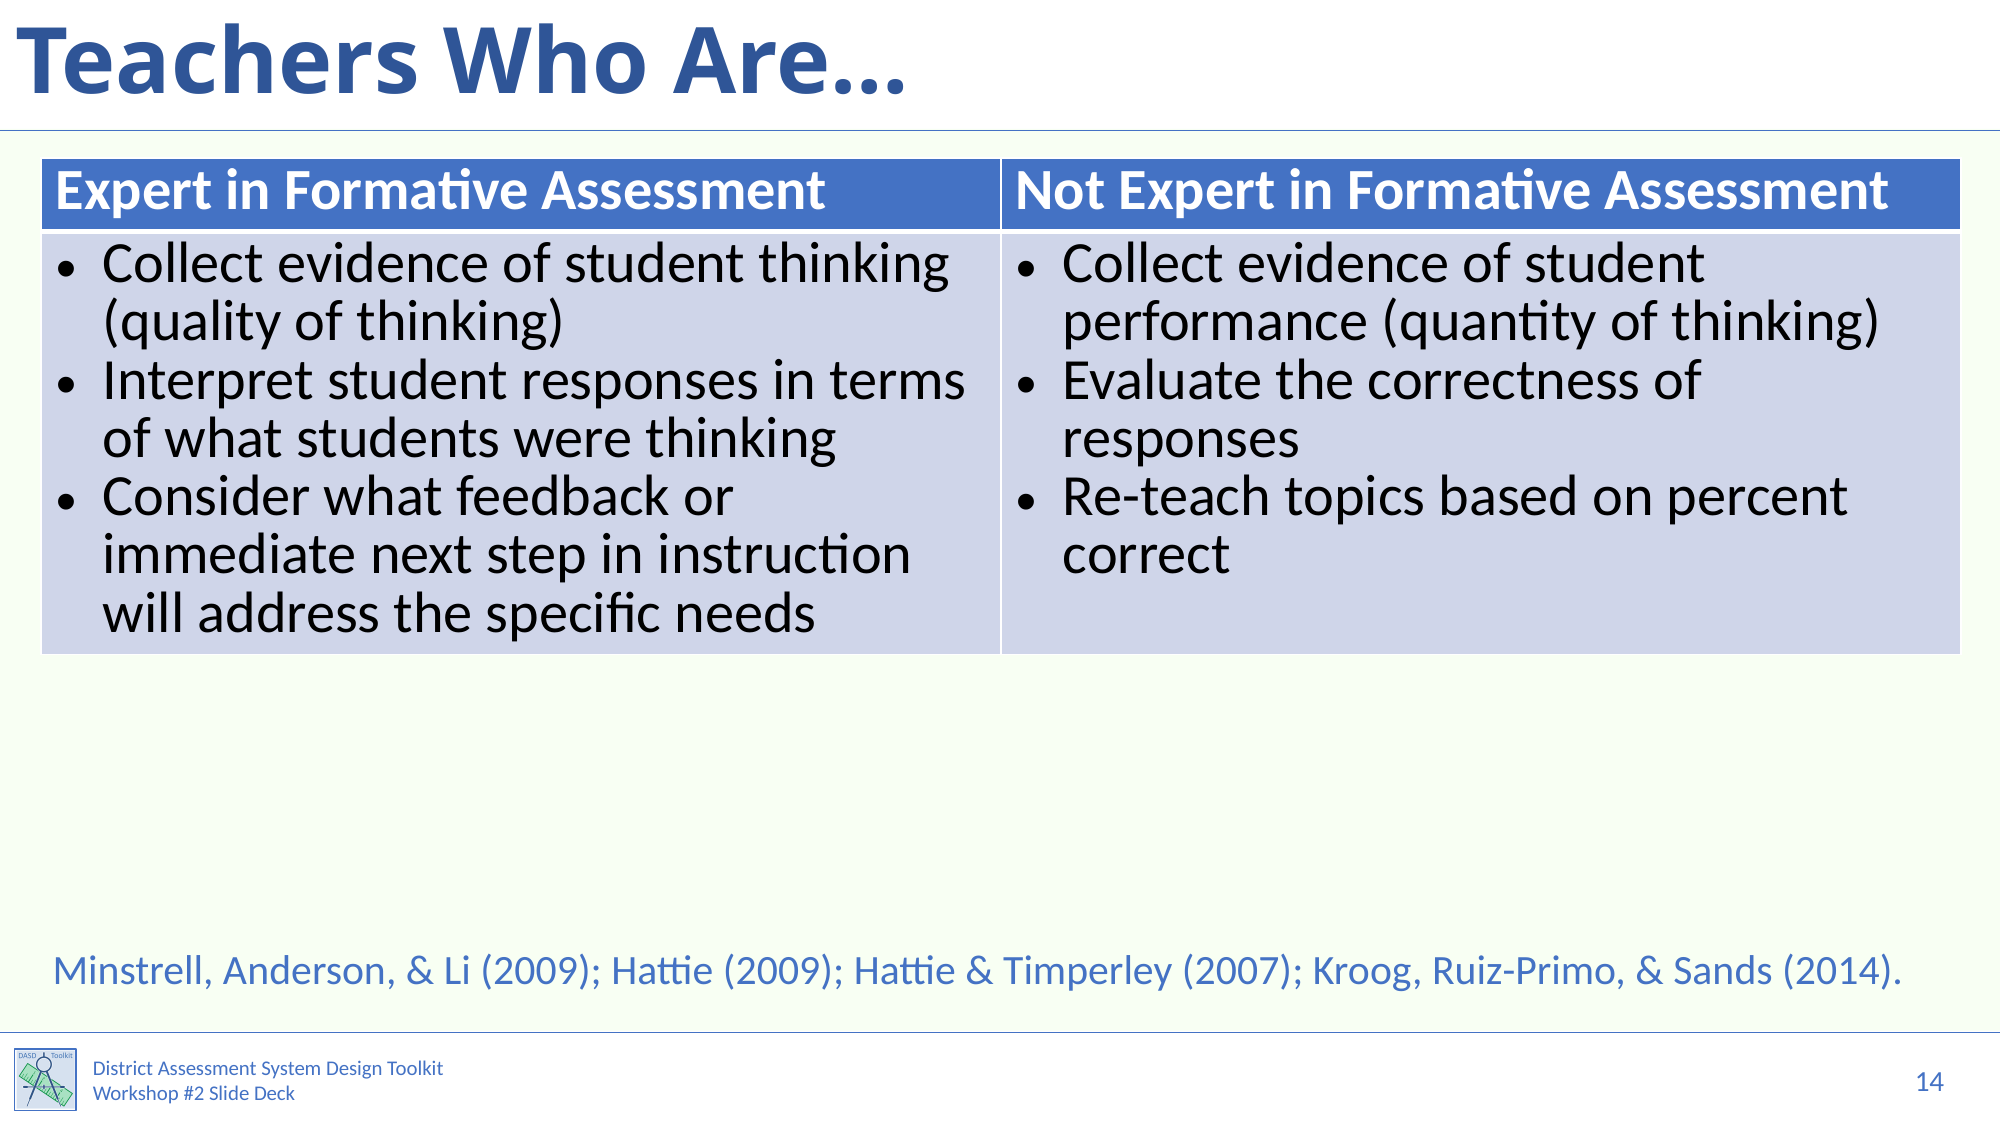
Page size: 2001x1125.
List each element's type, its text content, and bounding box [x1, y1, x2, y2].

table_cell Collect evidence of student thinking (quality of thinking) Interpret student responses in terms of what students were thinking Consider what feedback or immediate next step in instruction will address the specific needs [42, 234, 1000, 654]
picture [15, 1050, 75, 1110]
title Teachers Who Are… [0, 0, 2000, 129]
text_box Minstrell, Anderson, & Li (2009); Hattie (2009); Hattie & Timperley (2007); Kroog, Ruiz-Primo, & Sands (2014). [37, 940, 1962, 1001]
table_header Expert in Formative Assessment [42, 159, 1000, 229]
table_cell Collect evidence of student performance (quantity of thinking) Evaluate the correctness of responses Re-teach topics based on percent correct [1002, 234, 1960, 654]
table_header Not Expert in Formative Assessment [1002, 159, 1960, 229]
